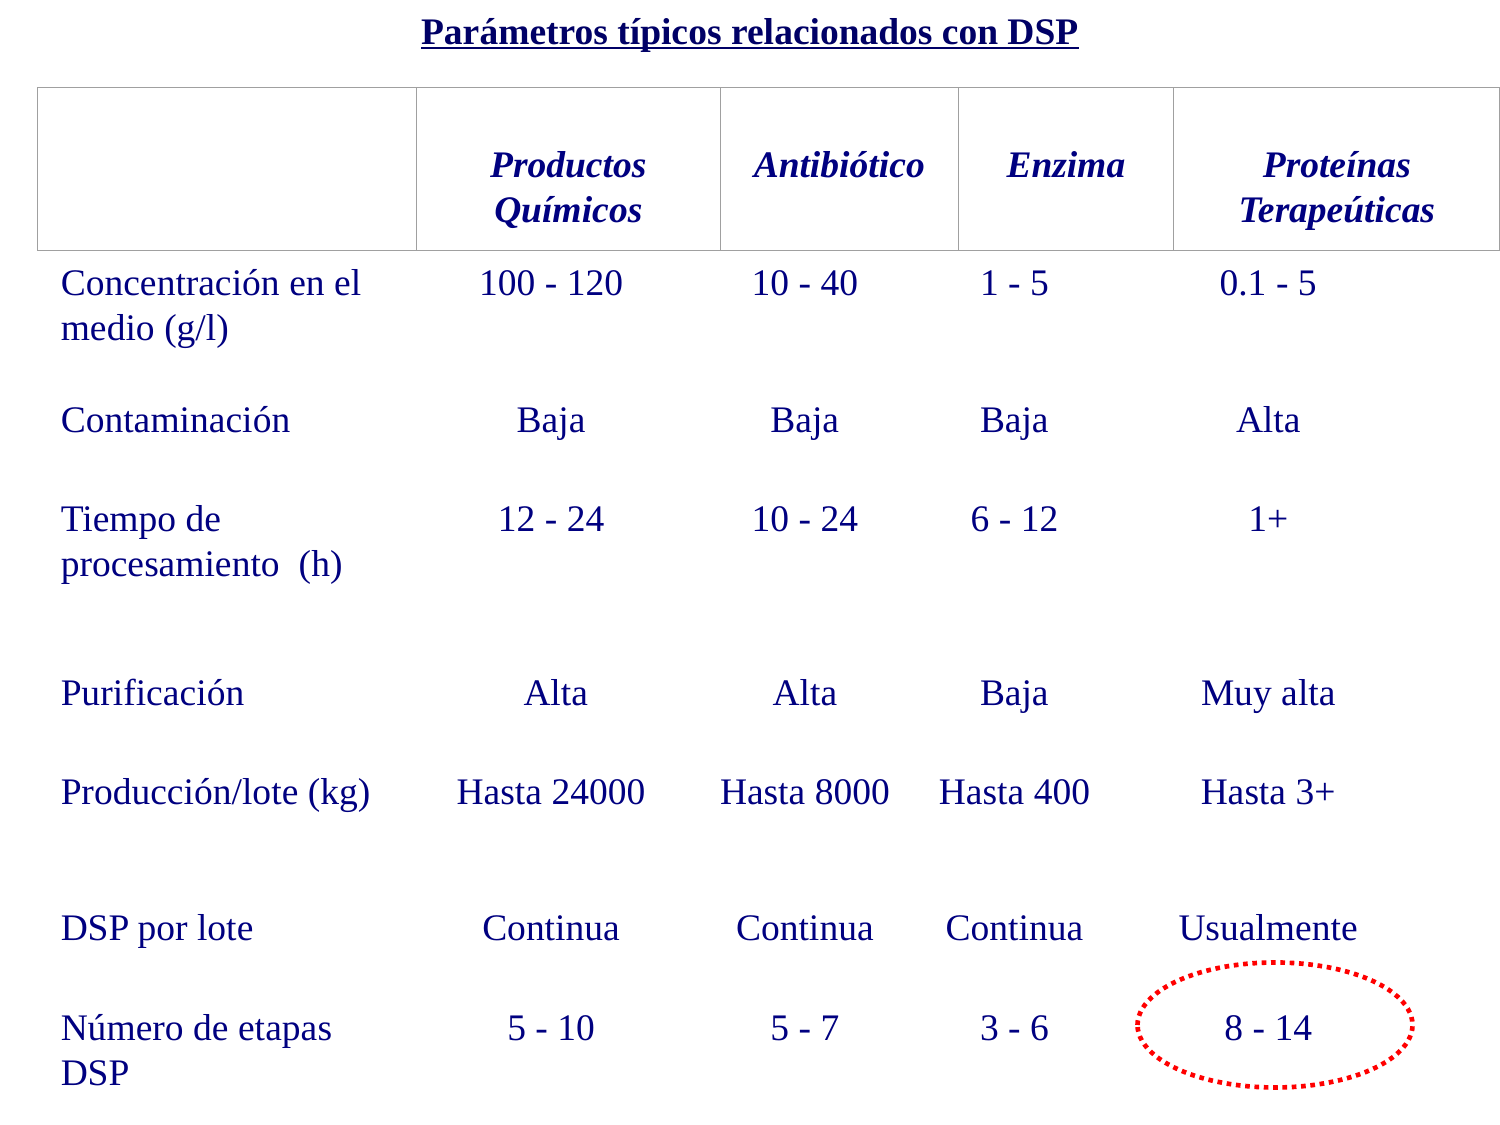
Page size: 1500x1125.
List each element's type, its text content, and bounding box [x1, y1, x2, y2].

text_box Parámetros típicos relacionados con DSP [0, 0, 1500, 105]
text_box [37, 87, 1500, 1125]
